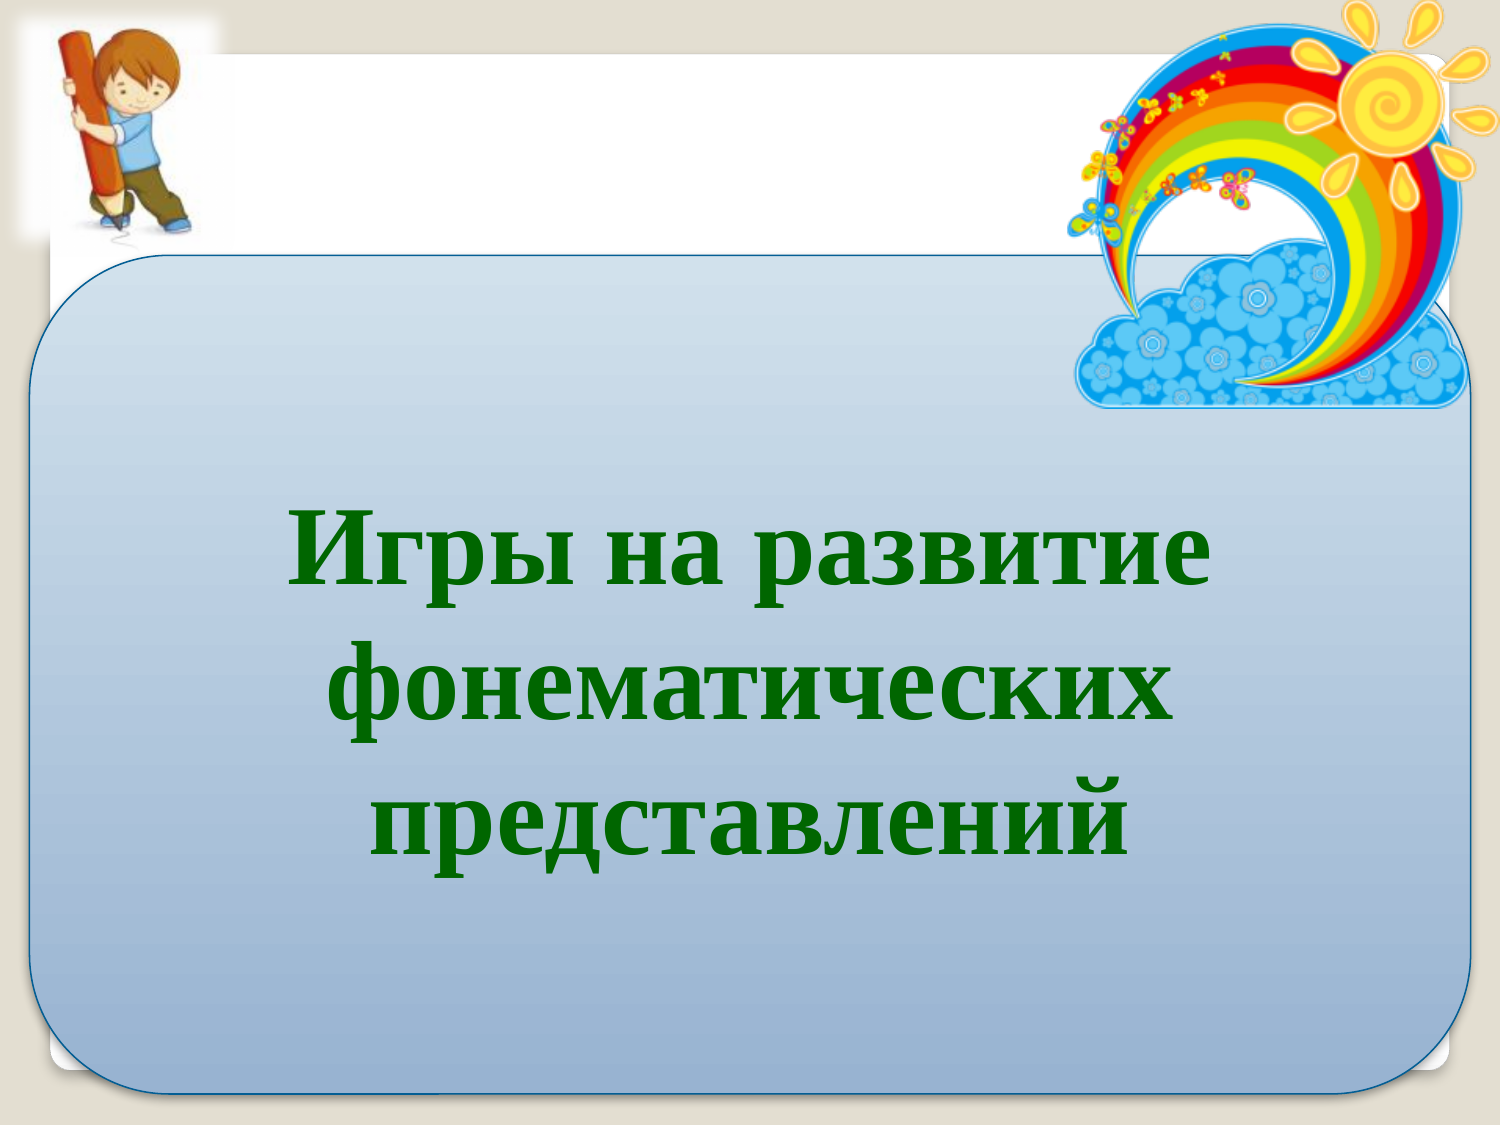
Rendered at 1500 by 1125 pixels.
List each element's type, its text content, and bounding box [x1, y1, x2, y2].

picture [1066, 0, 1500, 410]
picture [0, 0, 237, 259]
text_box Игры на развитие фонематических представлений [28, 254, 1472, 1095]
